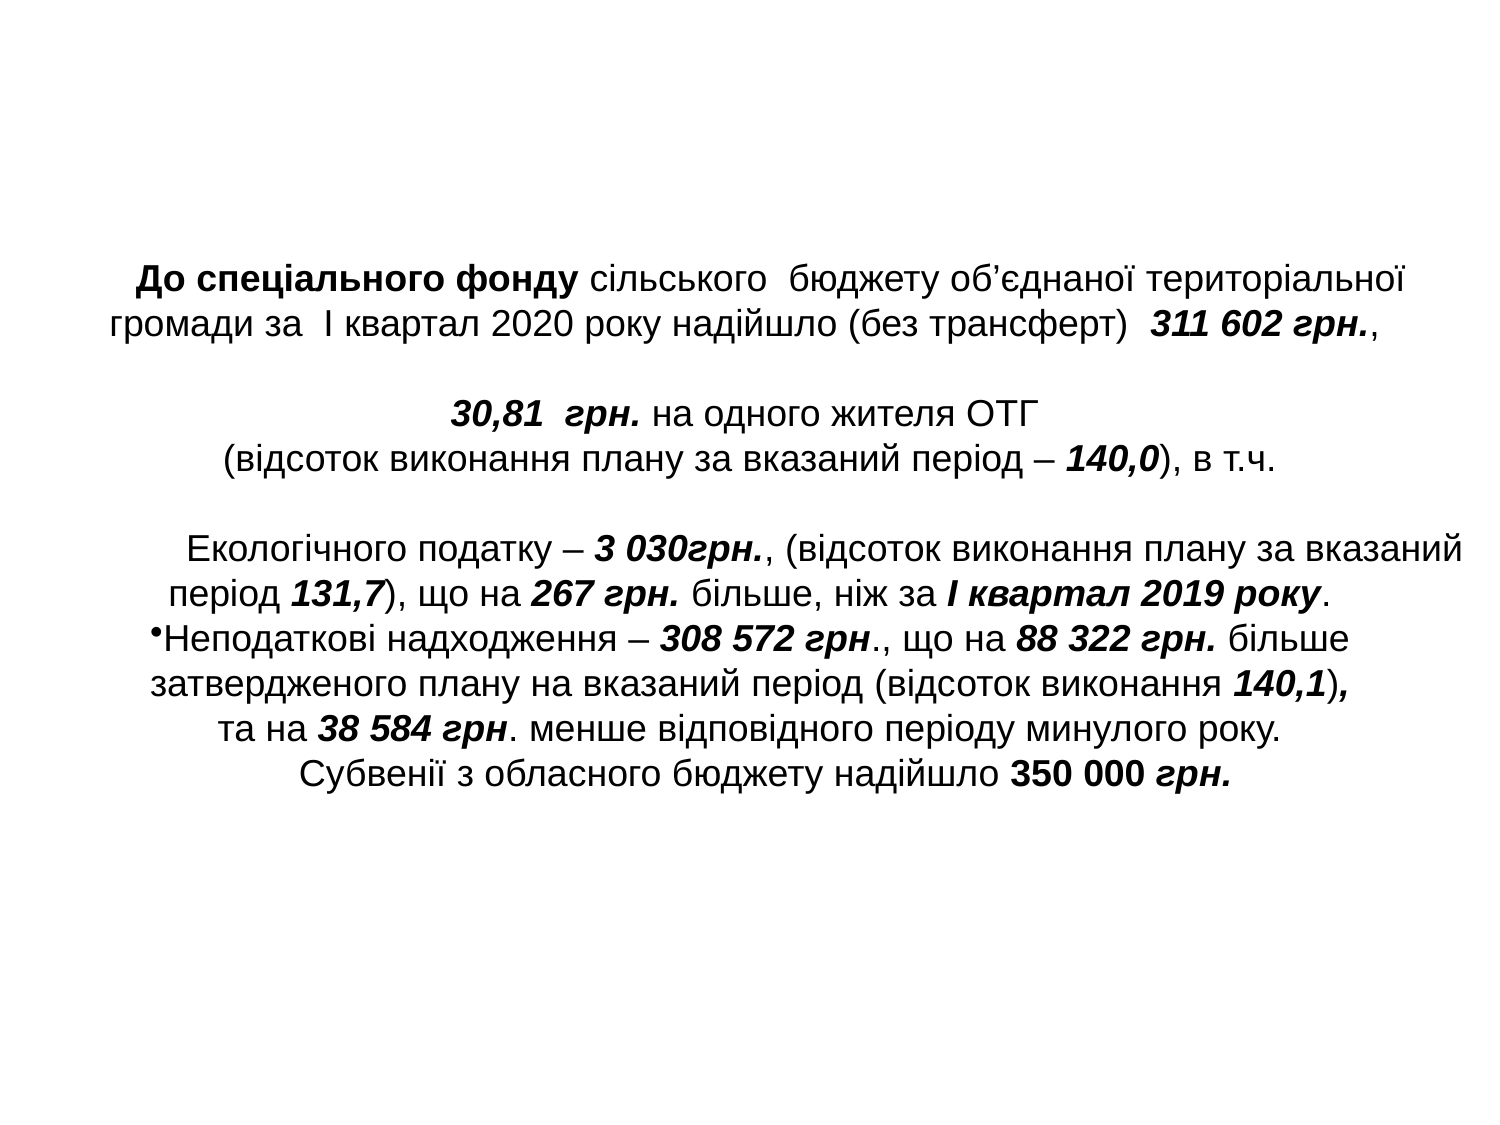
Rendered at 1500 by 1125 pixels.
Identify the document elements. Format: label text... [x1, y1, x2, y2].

text_box До спеціального фонду сільського бюджету об’єднаної територіальної громади за І квартал 2020 року надійшло (без трансферт) 311 602 грн., 30,81 грн. на одного жителя ОТГ (відсоток виконання плану за вказаний період – 140,0), в т.ч. Екологічного податку – 3 030грн., (відсоток виконання плану за вказаний період 131,7), що на 267 грн. більше, ніж за І квартал 2019 року. Неподаткові надходження – 308 572 грн., що на 88 322 грн. більше затвердженого плану на вказаний період (відсоток виконання 140,1), та на 38 584 грн. менше відповідного періоду минулого року. Субвенії з обласного бюджету надійшло 350 000 грн. [0, 246, 1500, 802]
